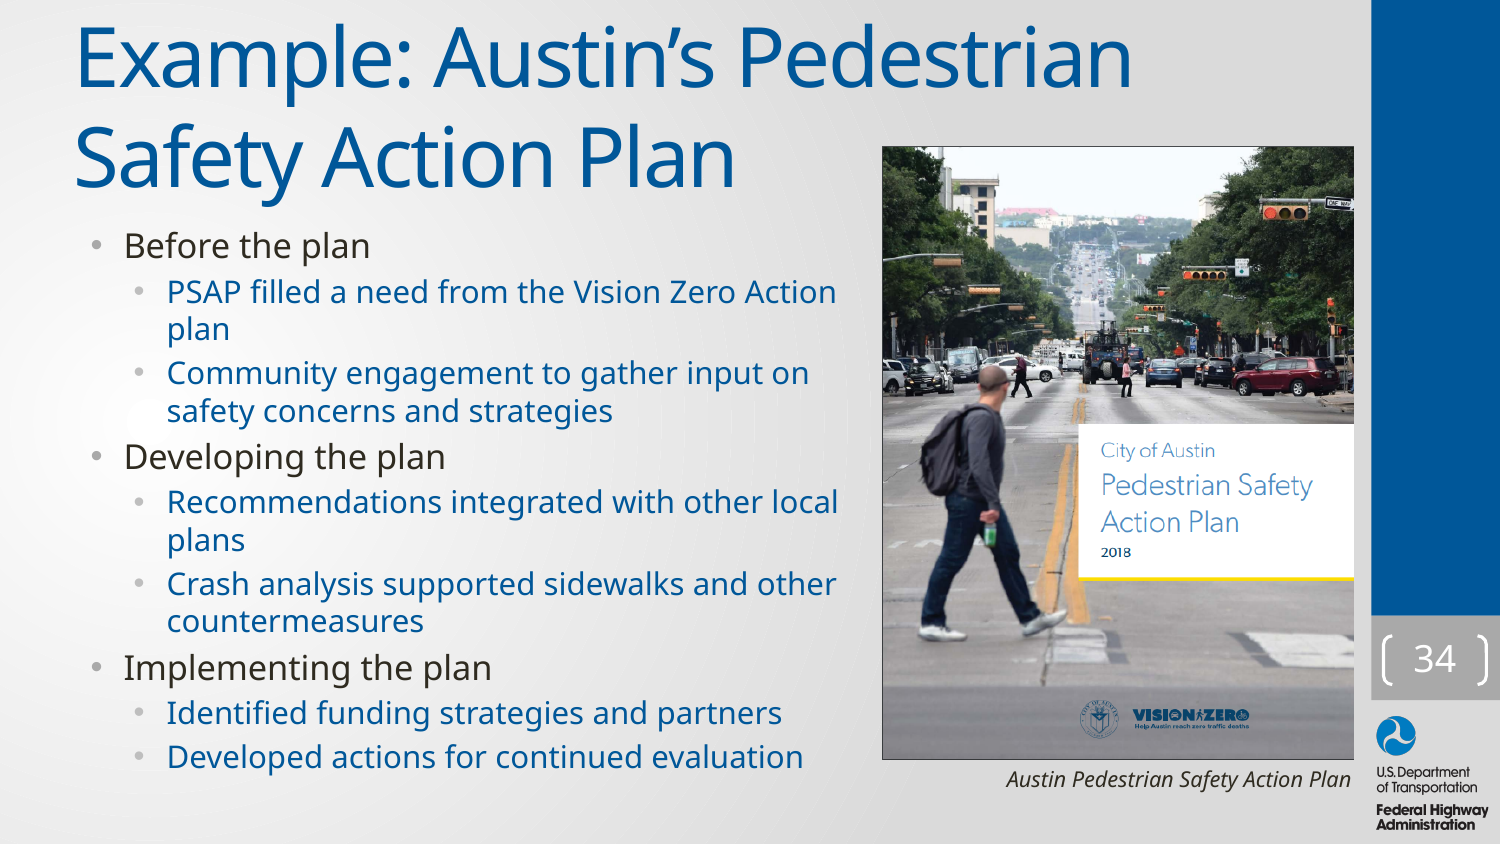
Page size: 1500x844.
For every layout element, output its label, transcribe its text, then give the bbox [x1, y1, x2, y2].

list Before the plan PSAP filled a need from the Vision Zero Action plan Community engagement to gather input on safety concerns and strategies Developing the plan Recommendations integrated with other local plans Crash analysis supported sidewalks and other countermeasures Implementing the plan Identified funding strategies and partners Developed actions for continued evaluation [58, 217, 883, 788]
picture [881, 146, 1355, 761]
title Example: Austin’s Pedestrian Safety Action Plan [58, 33, 1309, 175]
text_box Austin Pedestrian Safety Action Plan [894, 757, 1367, 799]
slide_number 34 [1381, 634, 1488, 687]
